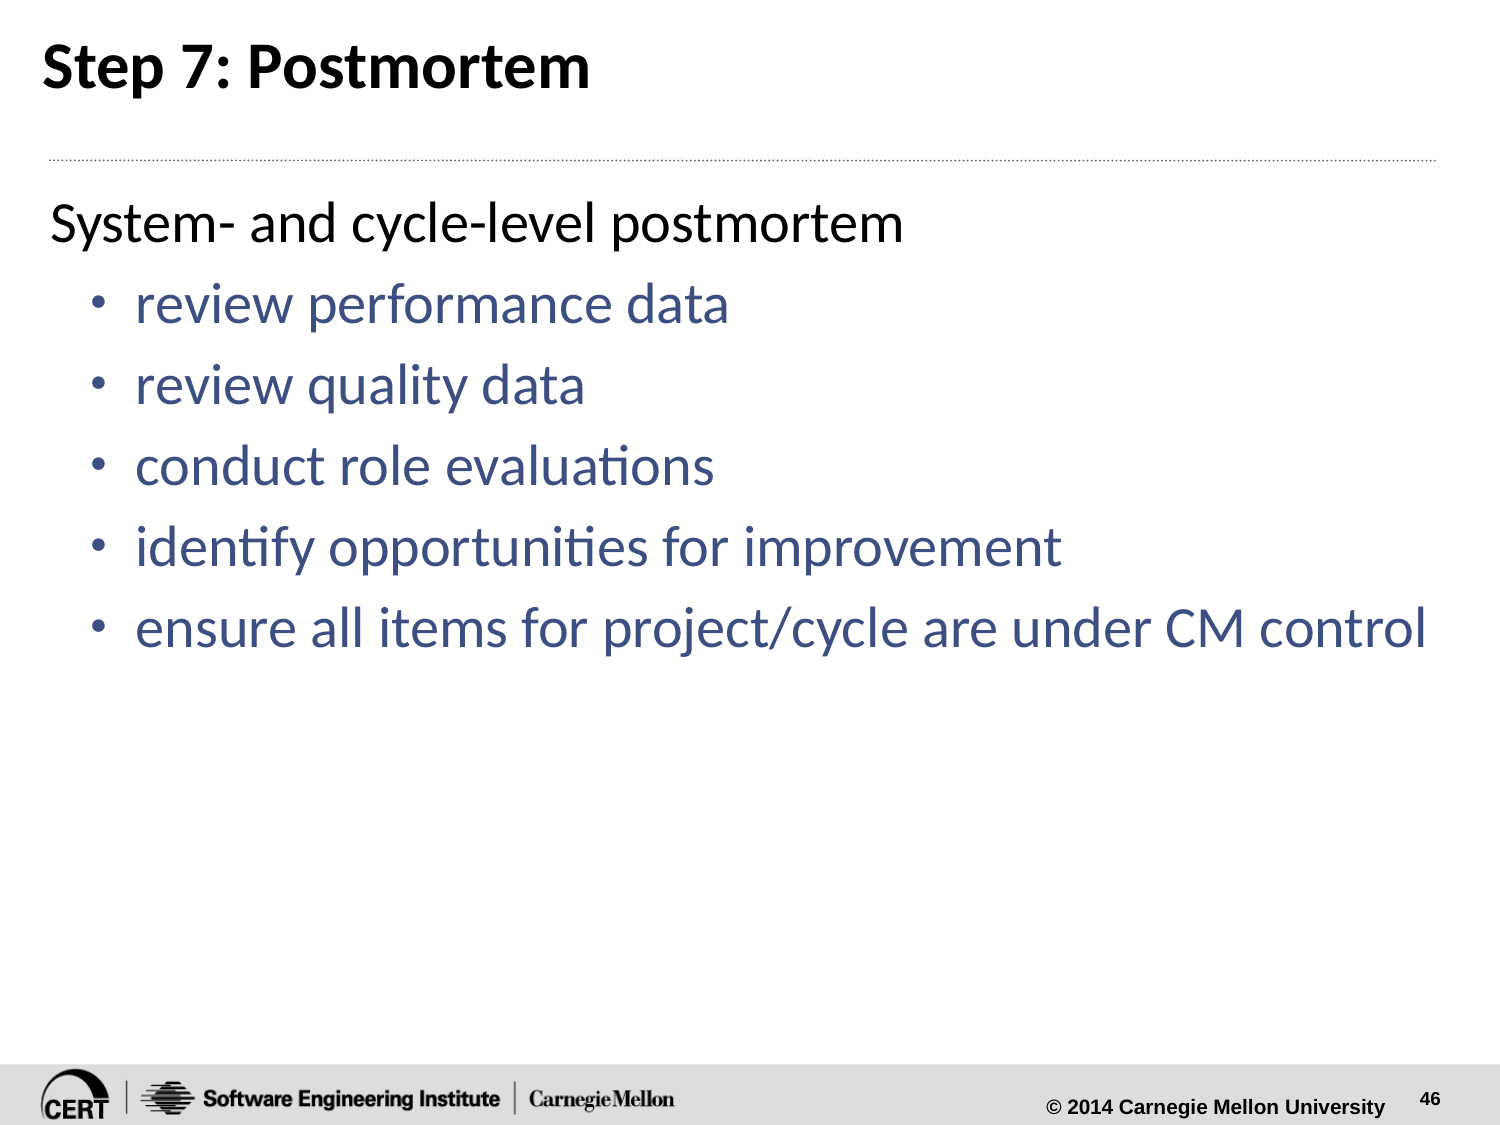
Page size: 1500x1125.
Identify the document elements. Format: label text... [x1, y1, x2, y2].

picture [24, 1065, 688, 1125]
list System- and cycle-level postmortem review performance data review quality data conduct role evaluations identify opportunities for improvement ensure all items for project/cycle are under CM control [49, 187, 1438, 1001]
title Step 7: Postmortem [42, 37, 1434, 155]
